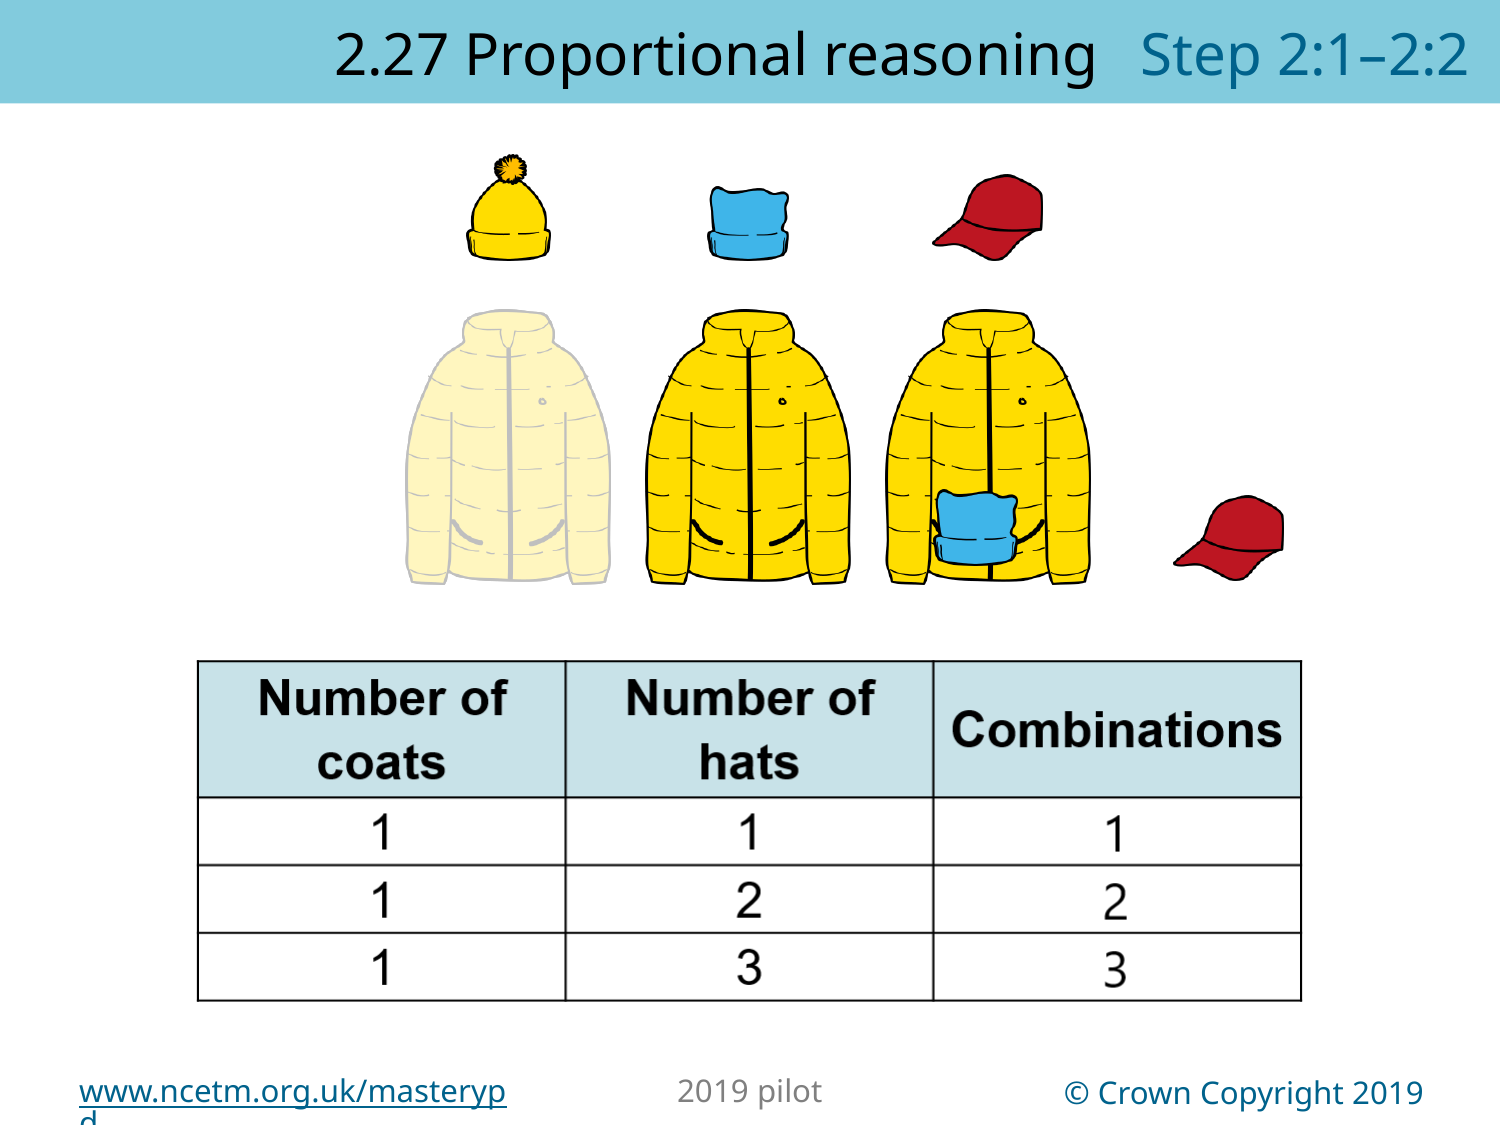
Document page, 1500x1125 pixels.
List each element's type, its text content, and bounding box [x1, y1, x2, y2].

picture [466, 154, 551, 261]
picture [405, 309, 611, 586]
picture [884, 309, 1091, 586]
list 2.27 Proportional reasoning Step 2:1–2:2 [0, 0, 1500, 104]
text_box [400, 300, 621, 616]
picture [932, 174, 1043, 261]
picture [196, 651, 1304, 1030]
picture [1173, 494, 1284, 581]
picture [707, 186, 789, 261]
text_box [621, 300, 859, 616]
picture [645, 309, 851, 586]
